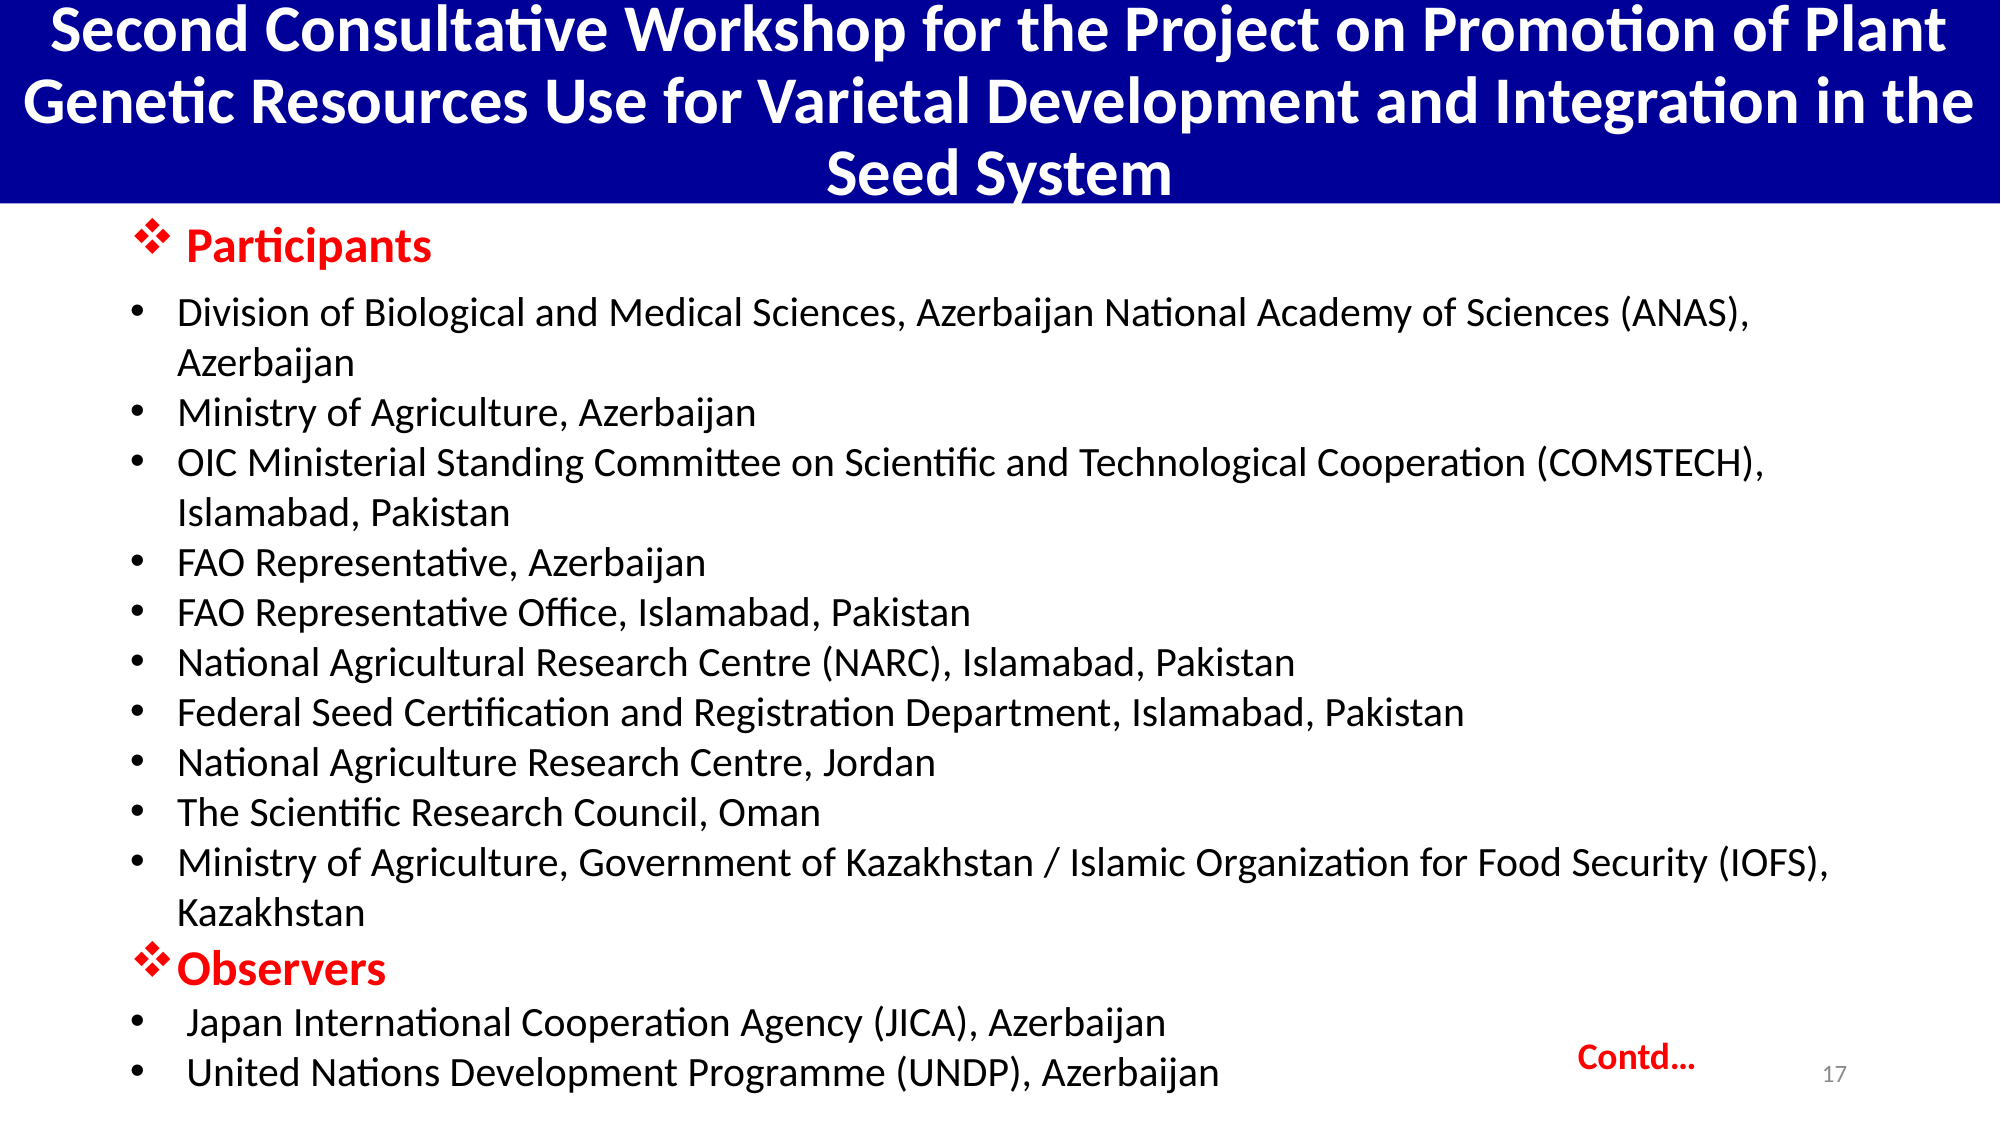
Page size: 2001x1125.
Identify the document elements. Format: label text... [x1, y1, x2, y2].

text_box Contd… [1563, 1024, 1712, 1085]
text_box Participants Division of Biological and Medical Sciences, Azerbaijan National Academy of Sciences (ANAS), Azerbaijan Ministry of Agriculture, Azerbaijan OIC Ministerial Standing Committee on Scientific and Technological Cooperation (COMSTECH), Islamabad, Pakistan FAO Representative, Azerbaijan FAO Representative Office, Islamabad, Pakistan National Agricultural Research Centre (NARC), Islamabad, Pakistan Federal Seed Certification and Registration Department, Islamabad, Pakistan National Agriculture Research Centre, Jordan The Scientific Research Council, Oman Ministry of Agriculture, Government of Kazakhstan / Islamic Organization for Food Security (IOFS), Kazakhstan Observers Japan International Cooperation Agency (JICA), Azerbaijan United Nations Development Programme (UNDP), Azerbaijan [115, 204, 1933, 1103]
title Second Consultative Workshop for the Project on Promotion of Plant Genetic Resources Use for Varietal Development and Integration in the Seed System [0, 0, 2000, 204]
